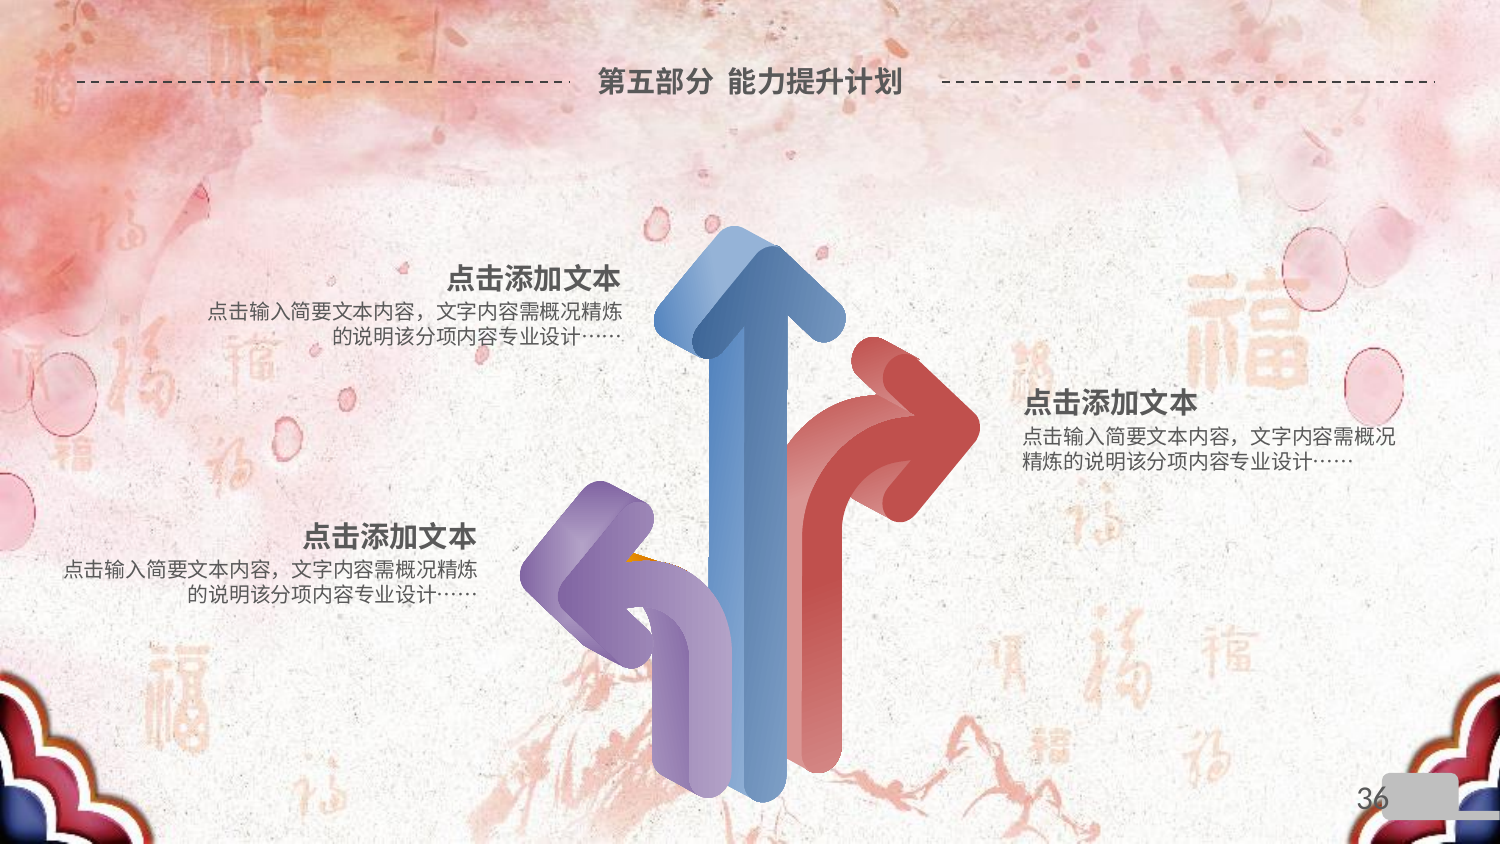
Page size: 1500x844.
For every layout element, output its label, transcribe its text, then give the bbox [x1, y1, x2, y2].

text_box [651, 225, 848, 804]
text_box 点击添加文本 [431, 252, 637, 291]
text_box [518, 480, 733, 800]
title 第五部分 能力提升计划 [18, 52, 1483, 110]
text_box 点击添加文本 [286, 510, 493, 549]
picture [1376, 797, 1381, 807]
text_box 点击输入简要文本内容，文字内容需概况精炼的说明该分项内容专业设计…… [1007, 415, 1413, 481]
text_box 点击输入简要文本内容，文字内容需概况精炼的说明该分项内容专业设计…… [41, 549, 494, 615]
text_box 点击输入简要文本内容，文字内容需概况精炼的说明该分项内容专业设计…… [182, 291, 638, 357]
picture [0, 0, 1500, 844]
text_box 点击添加文本 [1008, 377, 1214, 415]
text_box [853, 336, 982, 775]
